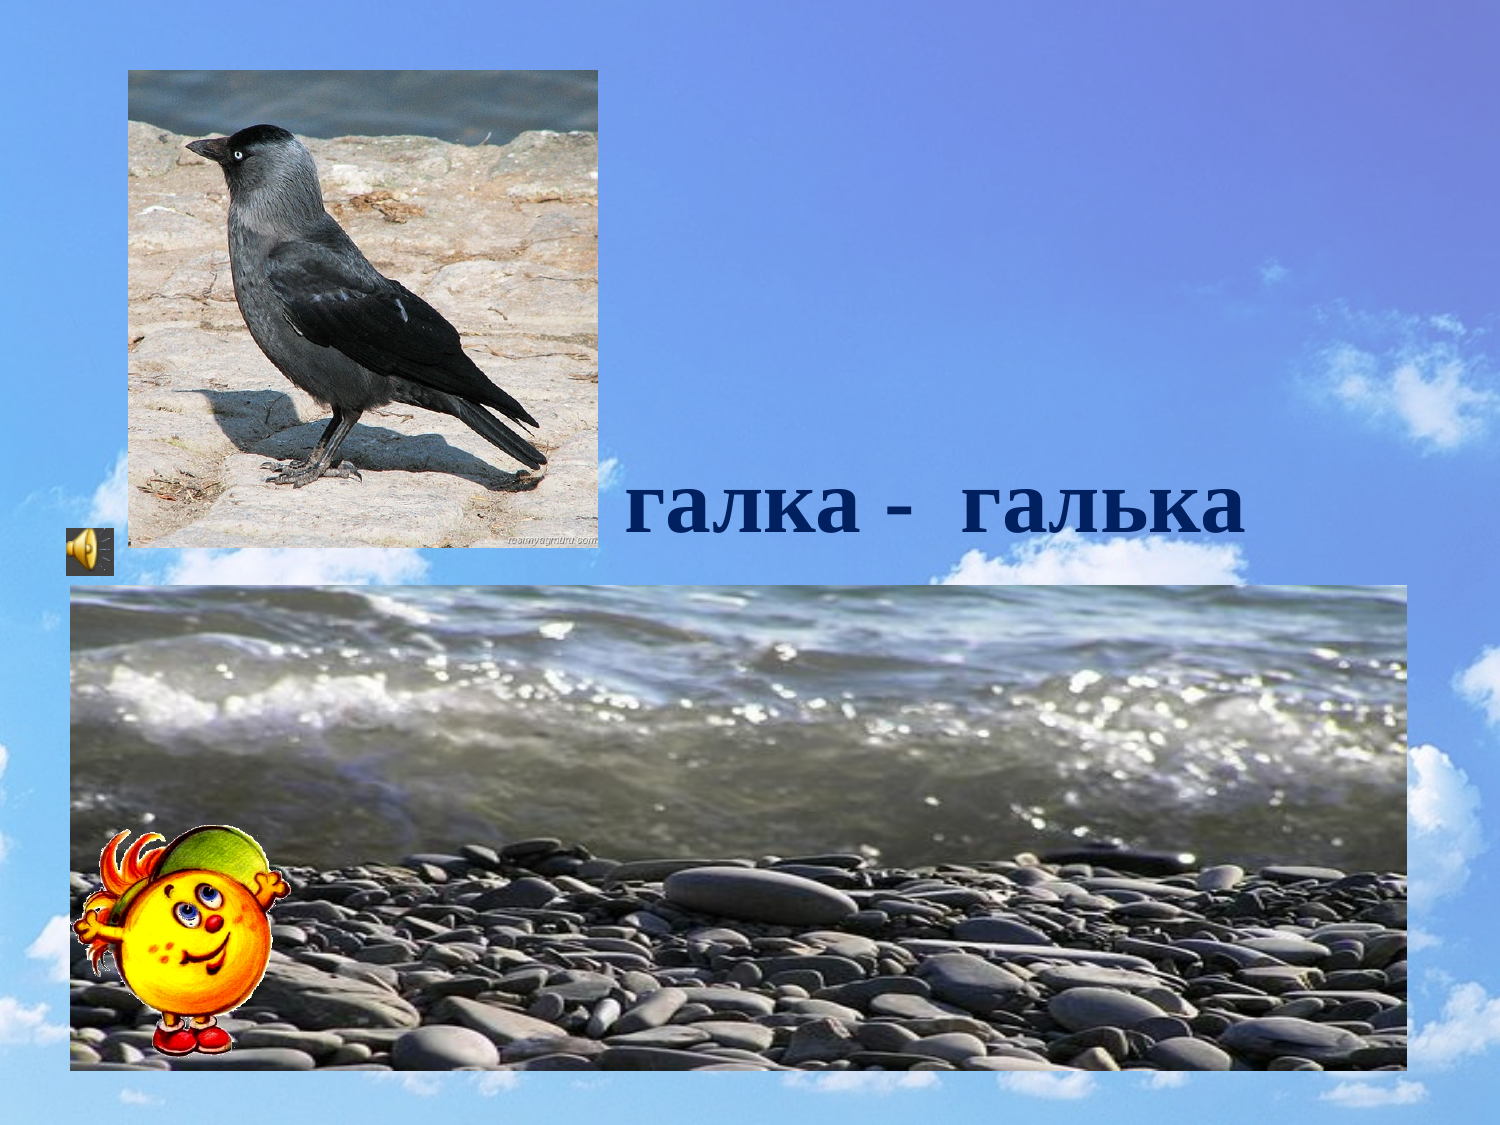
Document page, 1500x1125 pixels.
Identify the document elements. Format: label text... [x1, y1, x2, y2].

text_box галка - галька [609, 433, 1500, 559]
picture [64, 526, 116, 578]
picture [70, 585, 1407, 1071]
picture [128, 70, 598, 548]
